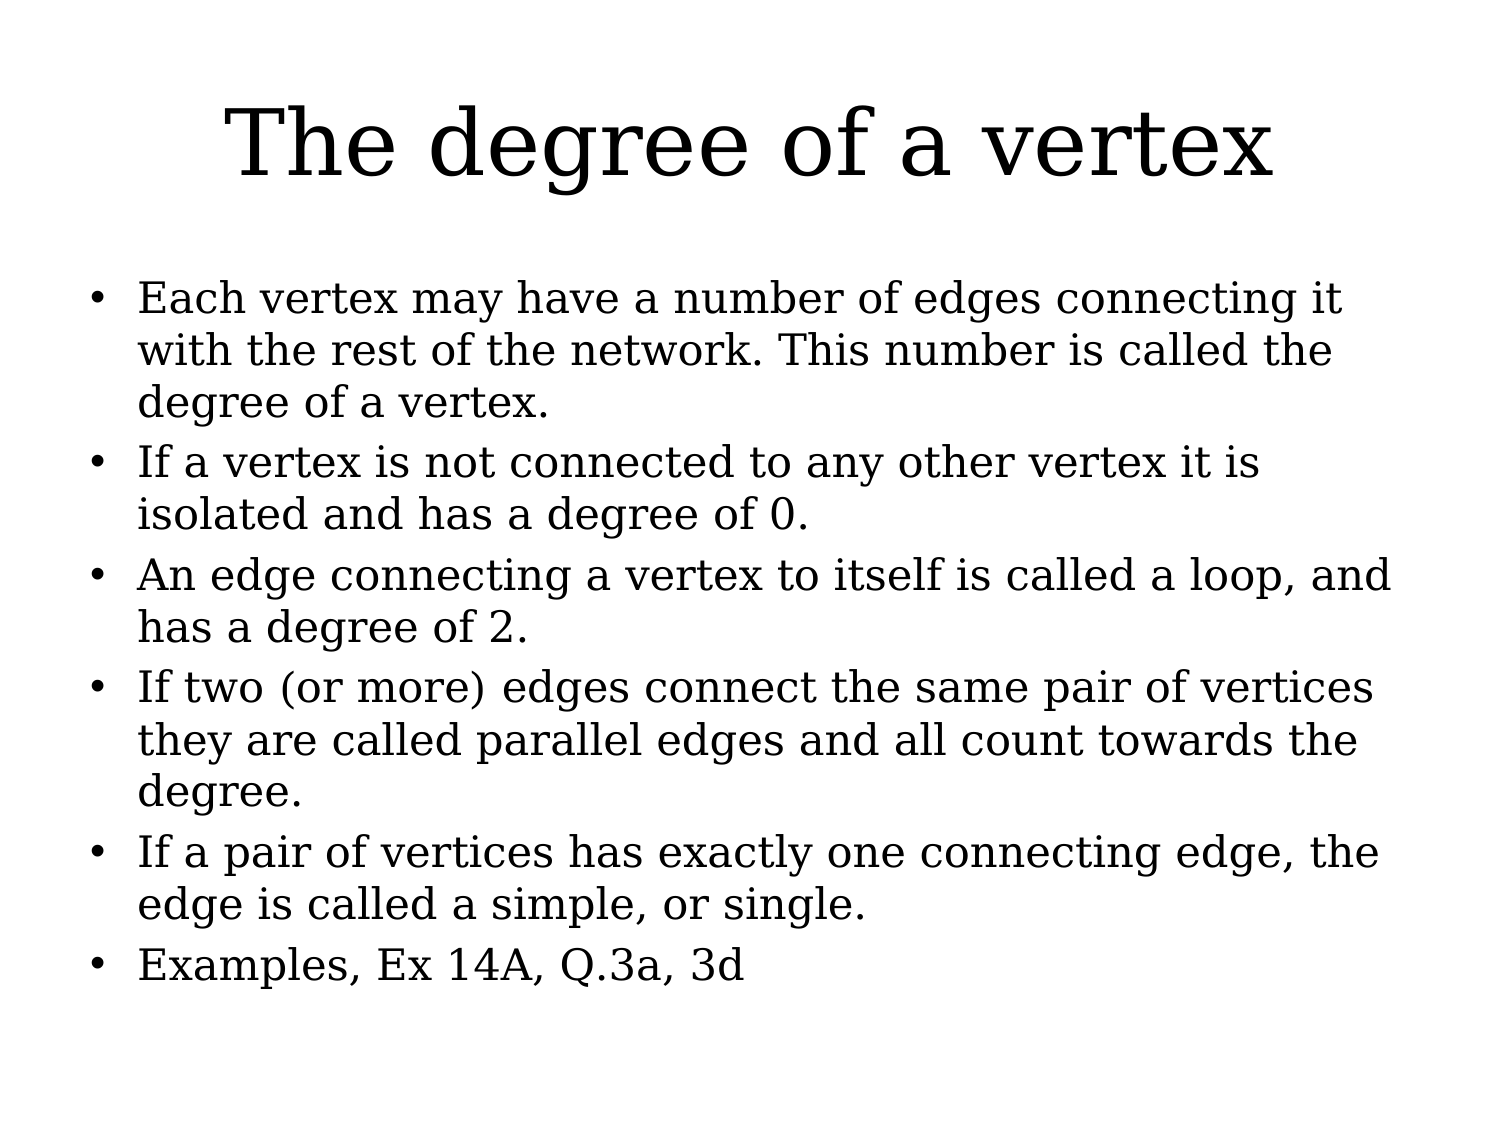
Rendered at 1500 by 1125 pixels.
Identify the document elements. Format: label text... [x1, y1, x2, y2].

list Each vertex may have a number of edges connecting it with the rest of the network. This number is called the degree of a vertex. If a vertex is not connected to any other vertex it is isolated and has a degree of 0. An edge connecting a vertex to itself is called a loop, and has a degree of 2. If two (or more) edges connect the same pair of vertices they are called parallel edges and all count towards the degree. If a pair of vertices has exactly one connecting edge, the edge is called a simple, or single. Examples, Ex 14A, Q.3a, 3d [75, 262, 1425, 1005]
title The degree of a vertex [75, 45, 1425, 233]
